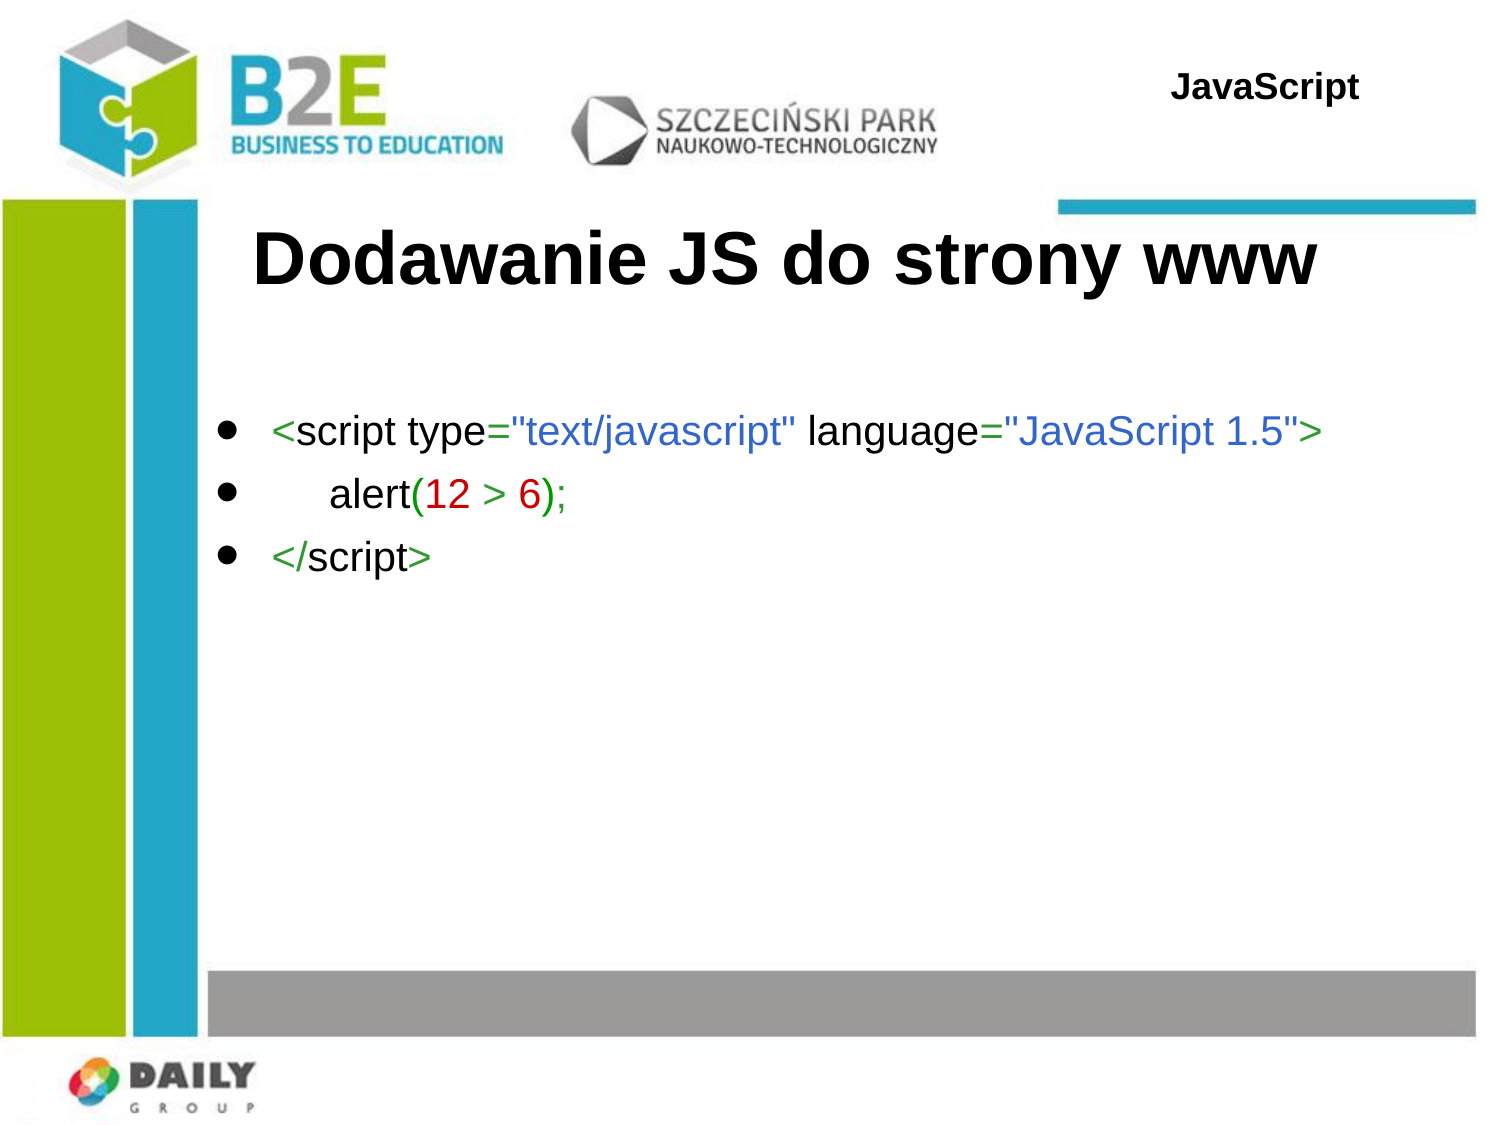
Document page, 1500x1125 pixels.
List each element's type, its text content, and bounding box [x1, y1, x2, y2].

list <script type="text/javascript" language="JavaScript 1.5"> alert(12 > 6); </script> [200, 326, 1473, 966]
picture [0, 0, 1500, 1125]
text_box JavaScript [1155, 54, 1375, 115]
title Dodawanie JS do strony www [200, 218, 1473, 315]
